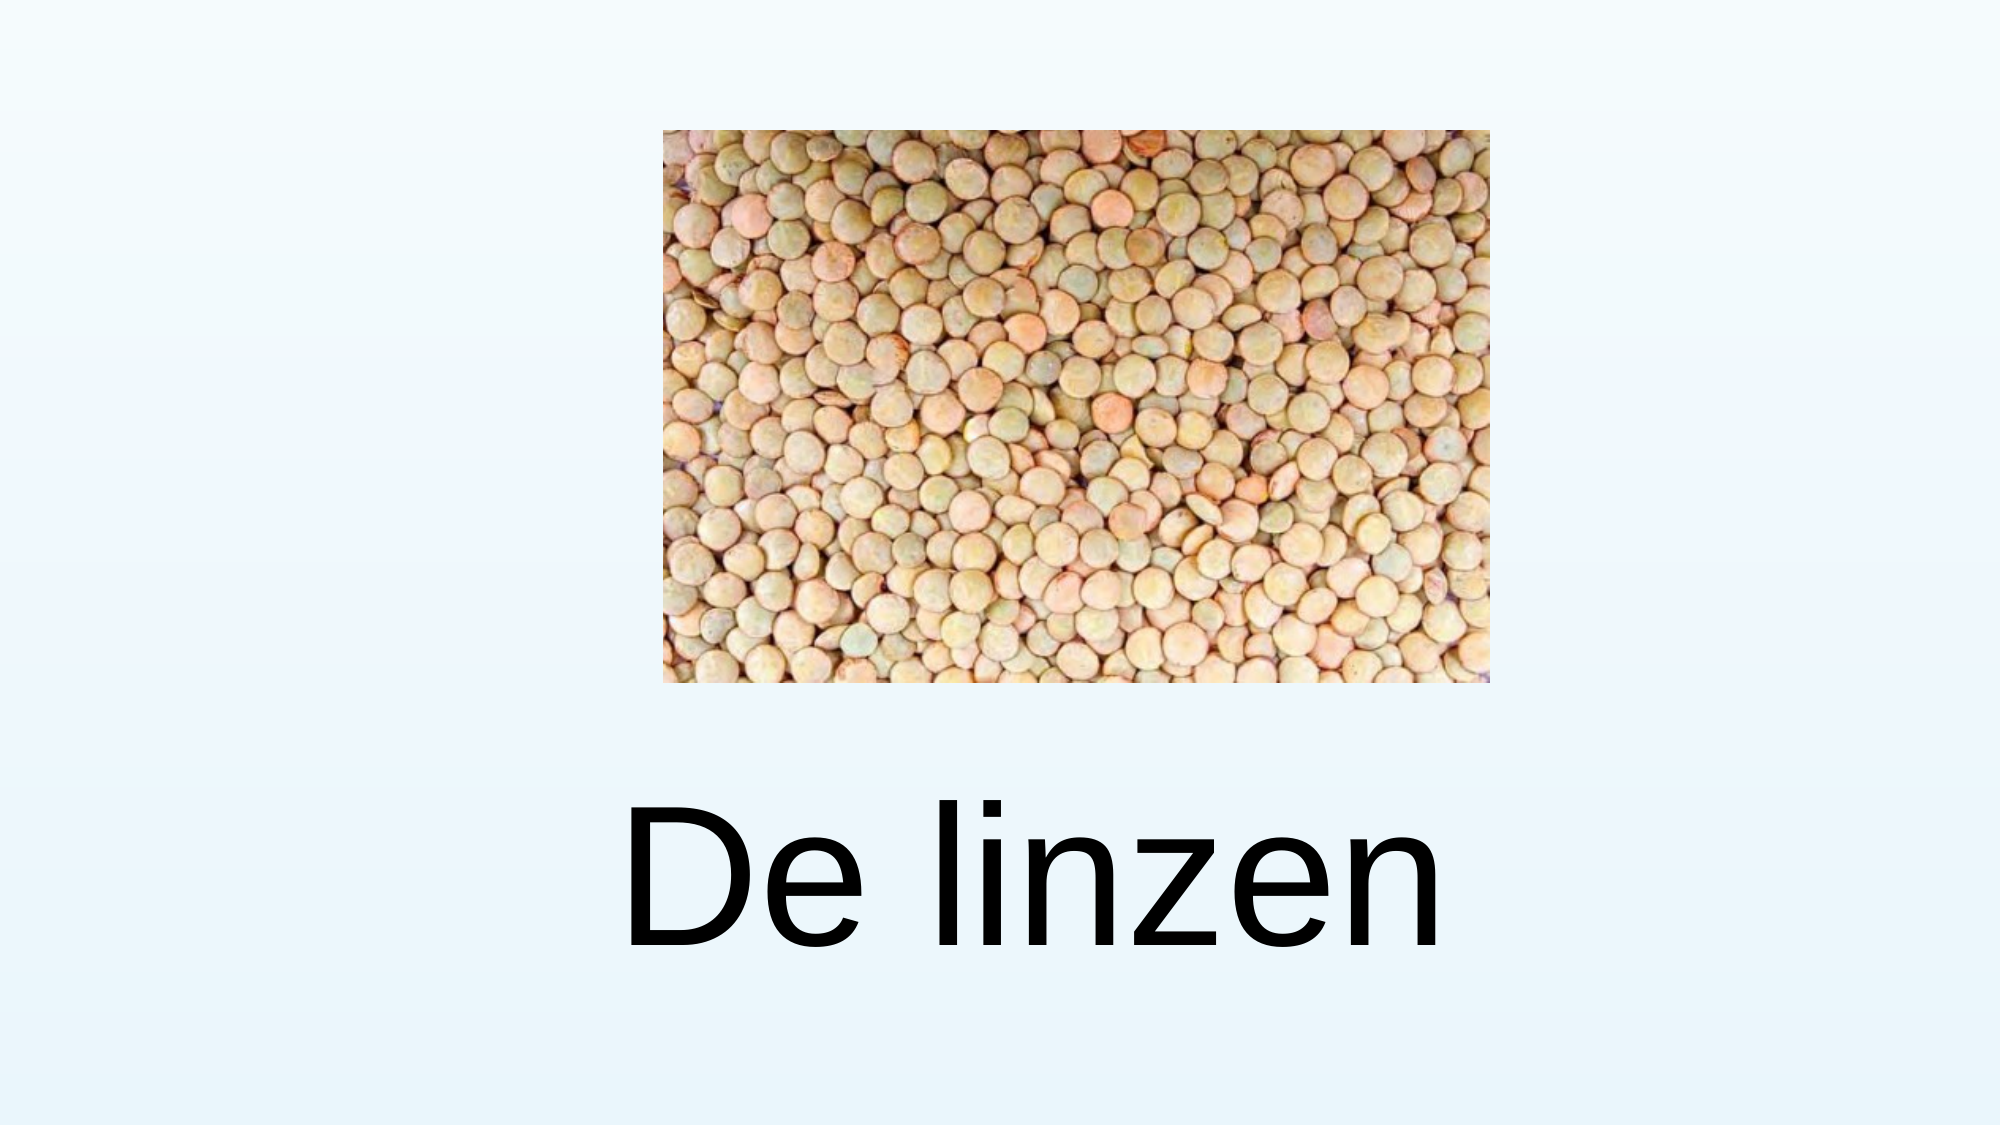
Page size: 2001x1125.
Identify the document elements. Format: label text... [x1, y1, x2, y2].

text_box De linzen [600, 737, 1465, 993]
picture [663, 129, 1491, 684]
